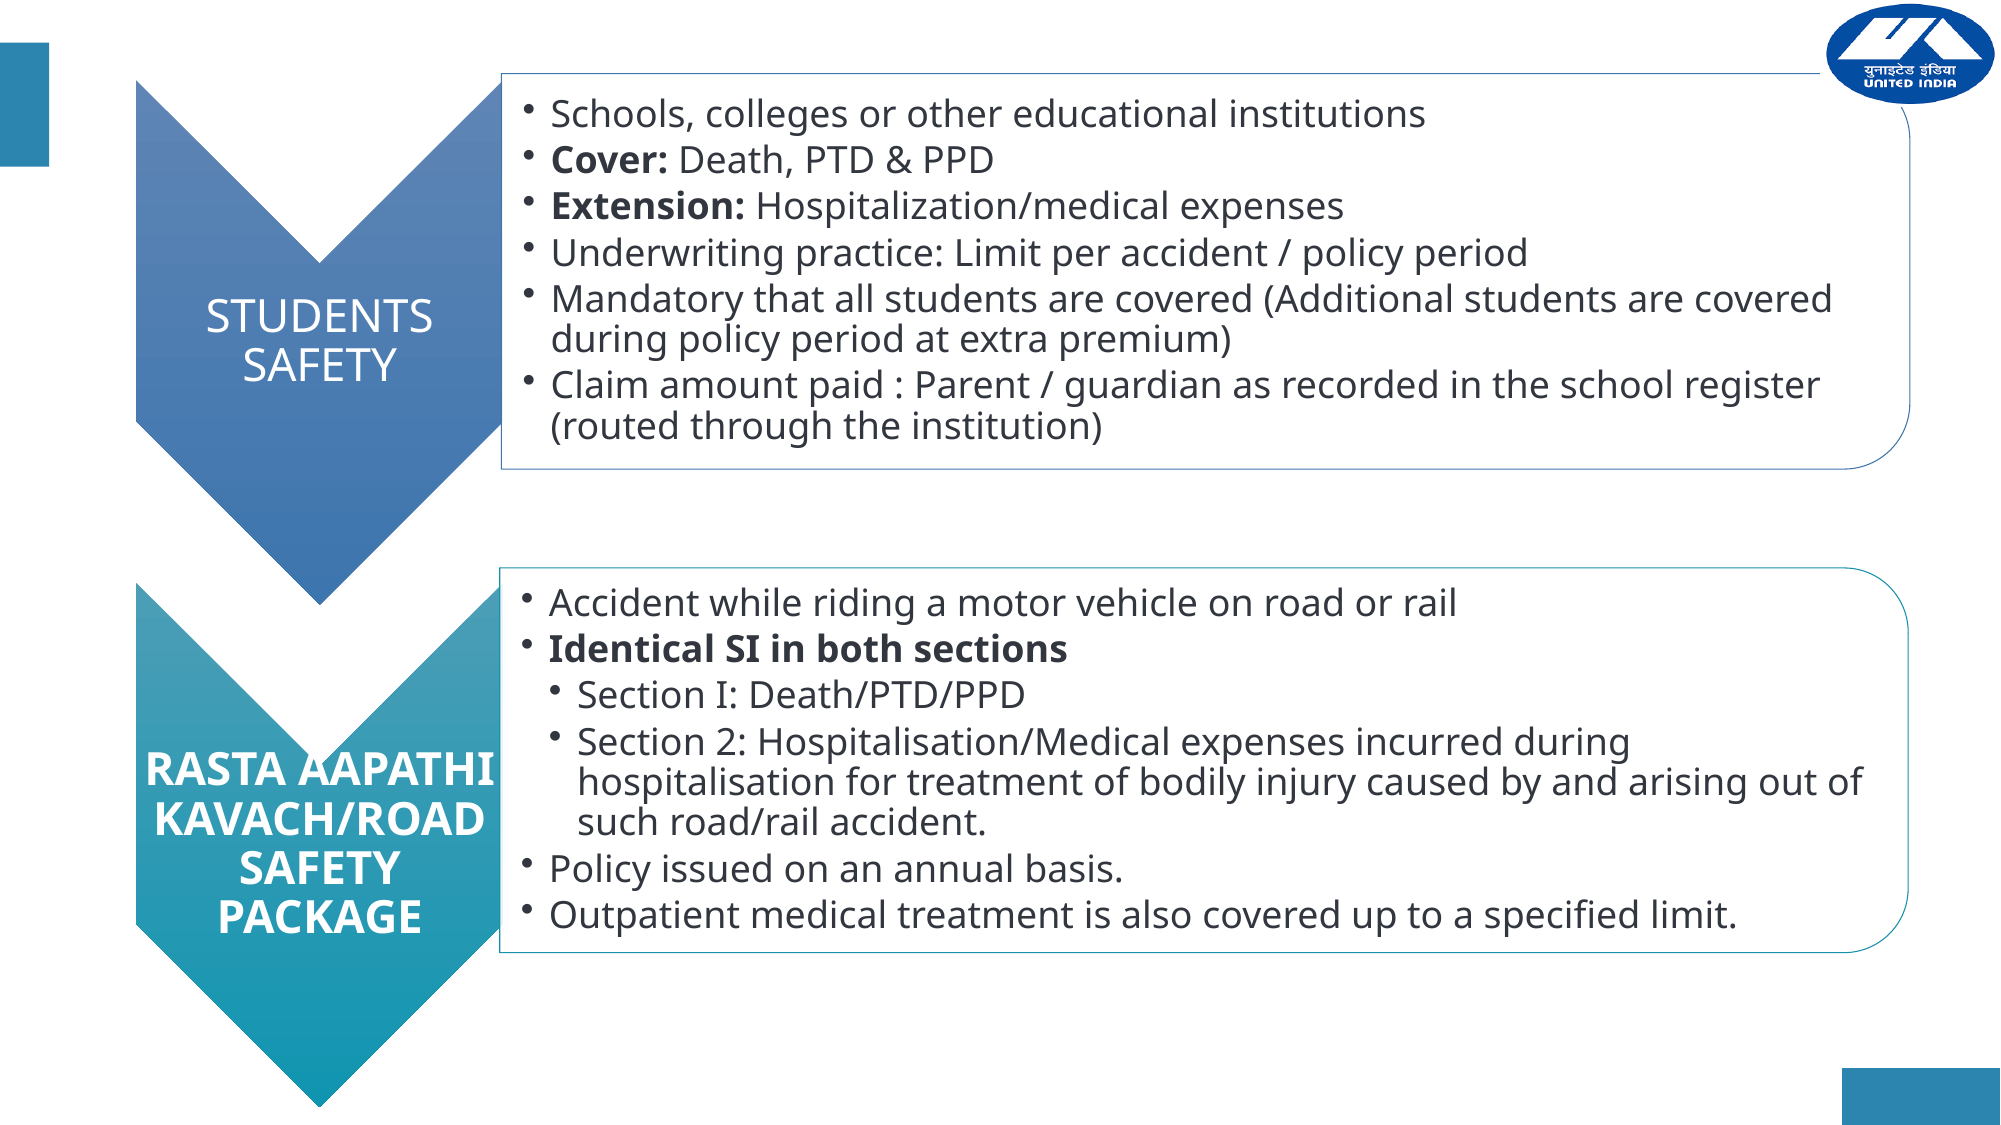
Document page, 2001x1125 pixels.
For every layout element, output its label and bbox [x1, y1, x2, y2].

text_box [136, 51, 1912, 1109]
picture [1820, 0, 2000, 107]
